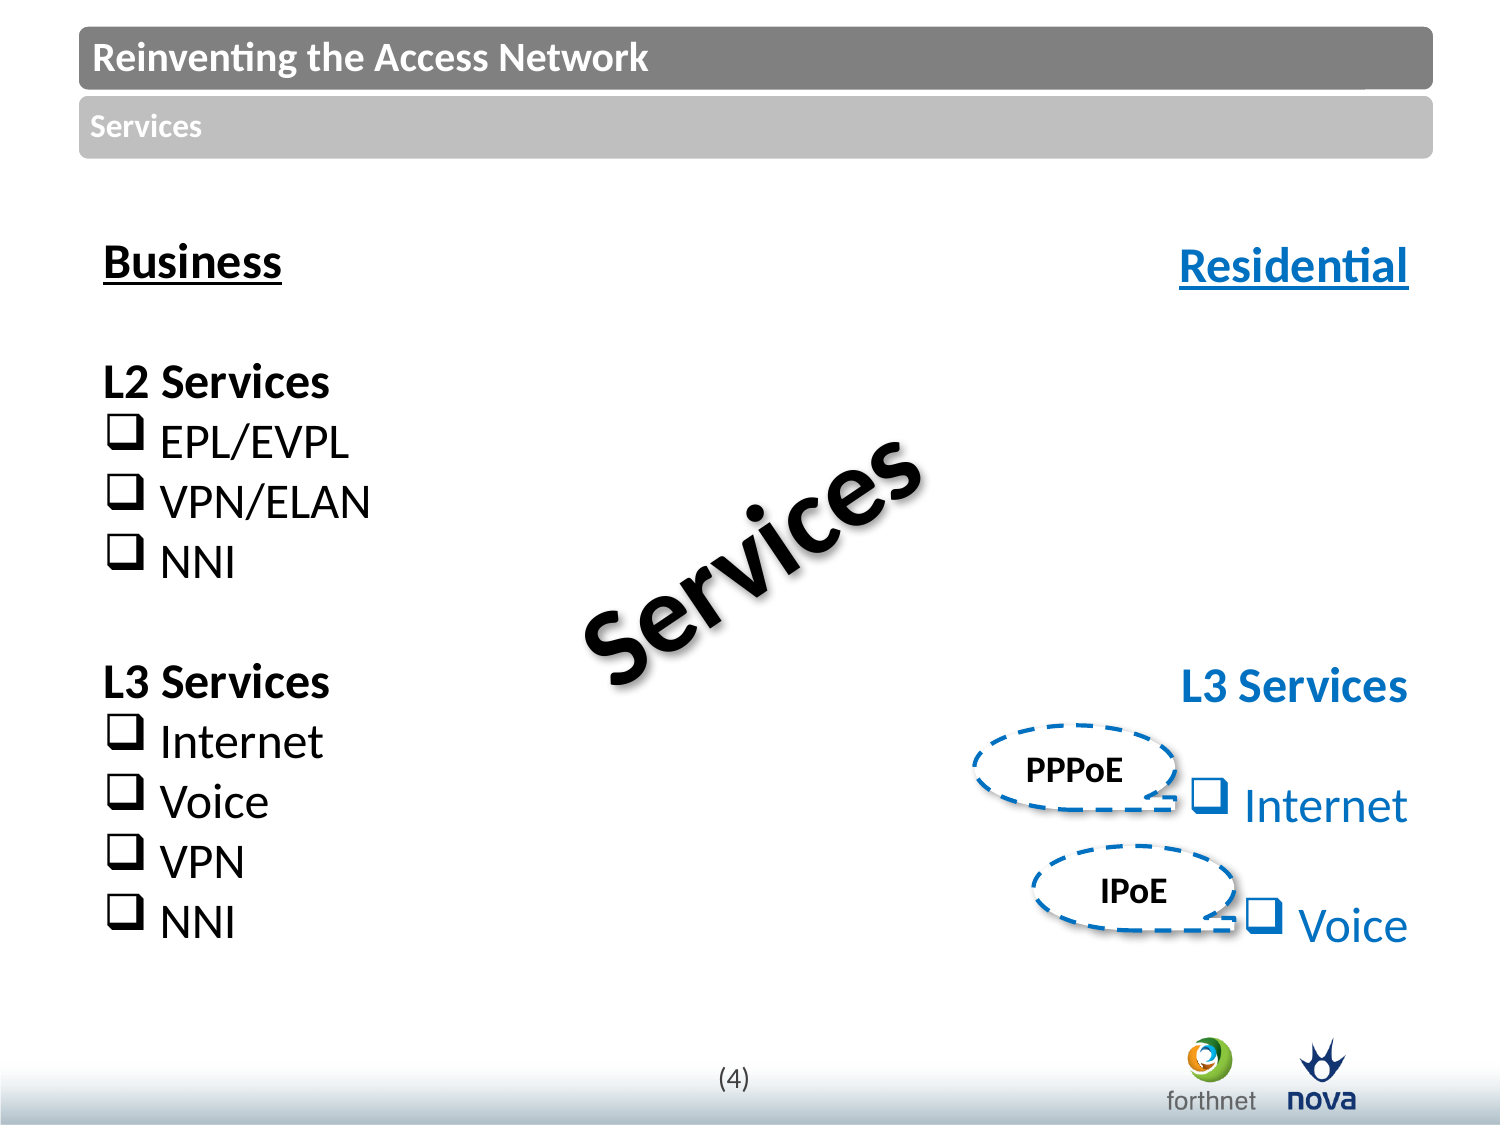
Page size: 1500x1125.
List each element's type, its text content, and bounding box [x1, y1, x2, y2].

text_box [76, 24, 1436, 162]
text_box Residential L3 Services Internet Voice [761, 169, 1424, 961]
slide_number (4) [703, 1046, 1054, 1107]
picture [2, 1010, 1500, 1125]
text_box Business L2 Services EPL/EVPL VPN/ELAN NNI L3 Services Internet Voice VPN NNI [88, 169, 750, 956]
text_box Services [465, 325, 1029, 774]
